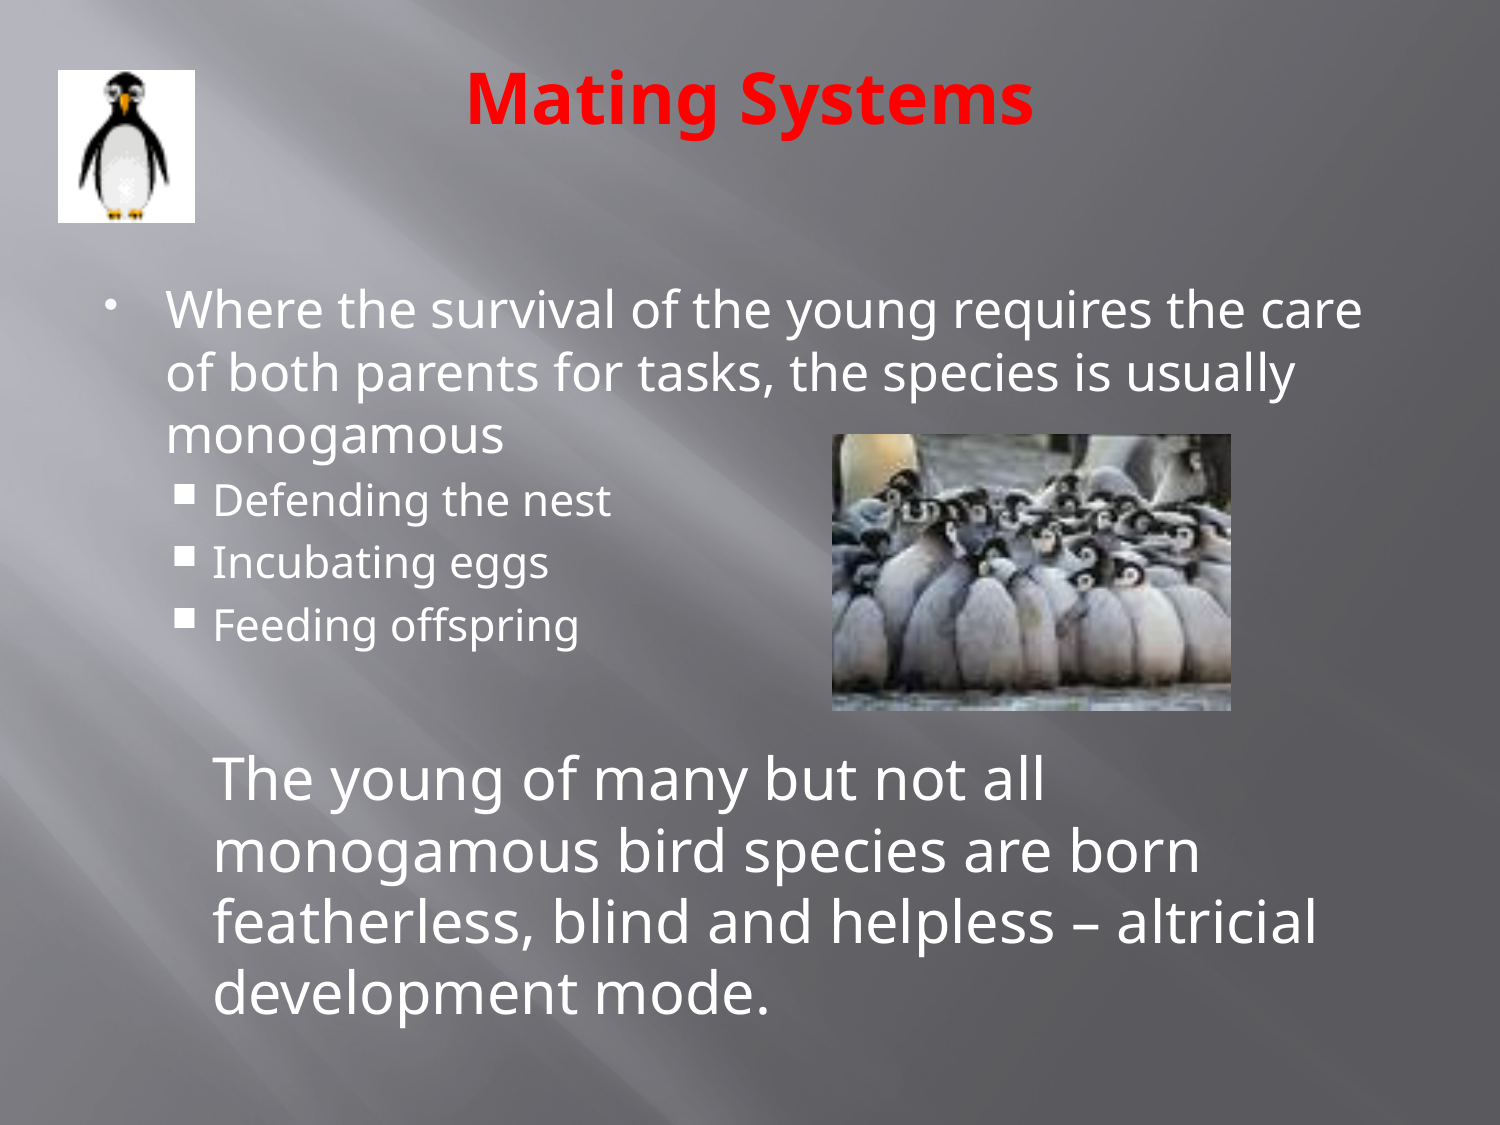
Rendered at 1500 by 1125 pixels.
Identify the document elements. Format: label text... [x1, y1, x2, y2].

picture [58, 70, 195, 223]
picture [831, 434, 1231, 712]
list Where the survival of the young requires the care of both parents for tasks, the species is usually monogamous Defending the nest Incubating eggs Feeding offspring The young of many but not all monogamous bird species are born featherless, blind and helpless – altricial development mode. [70, 269, 1421, 1043]
title Mating Systems [75, 45, 1425, 233]
